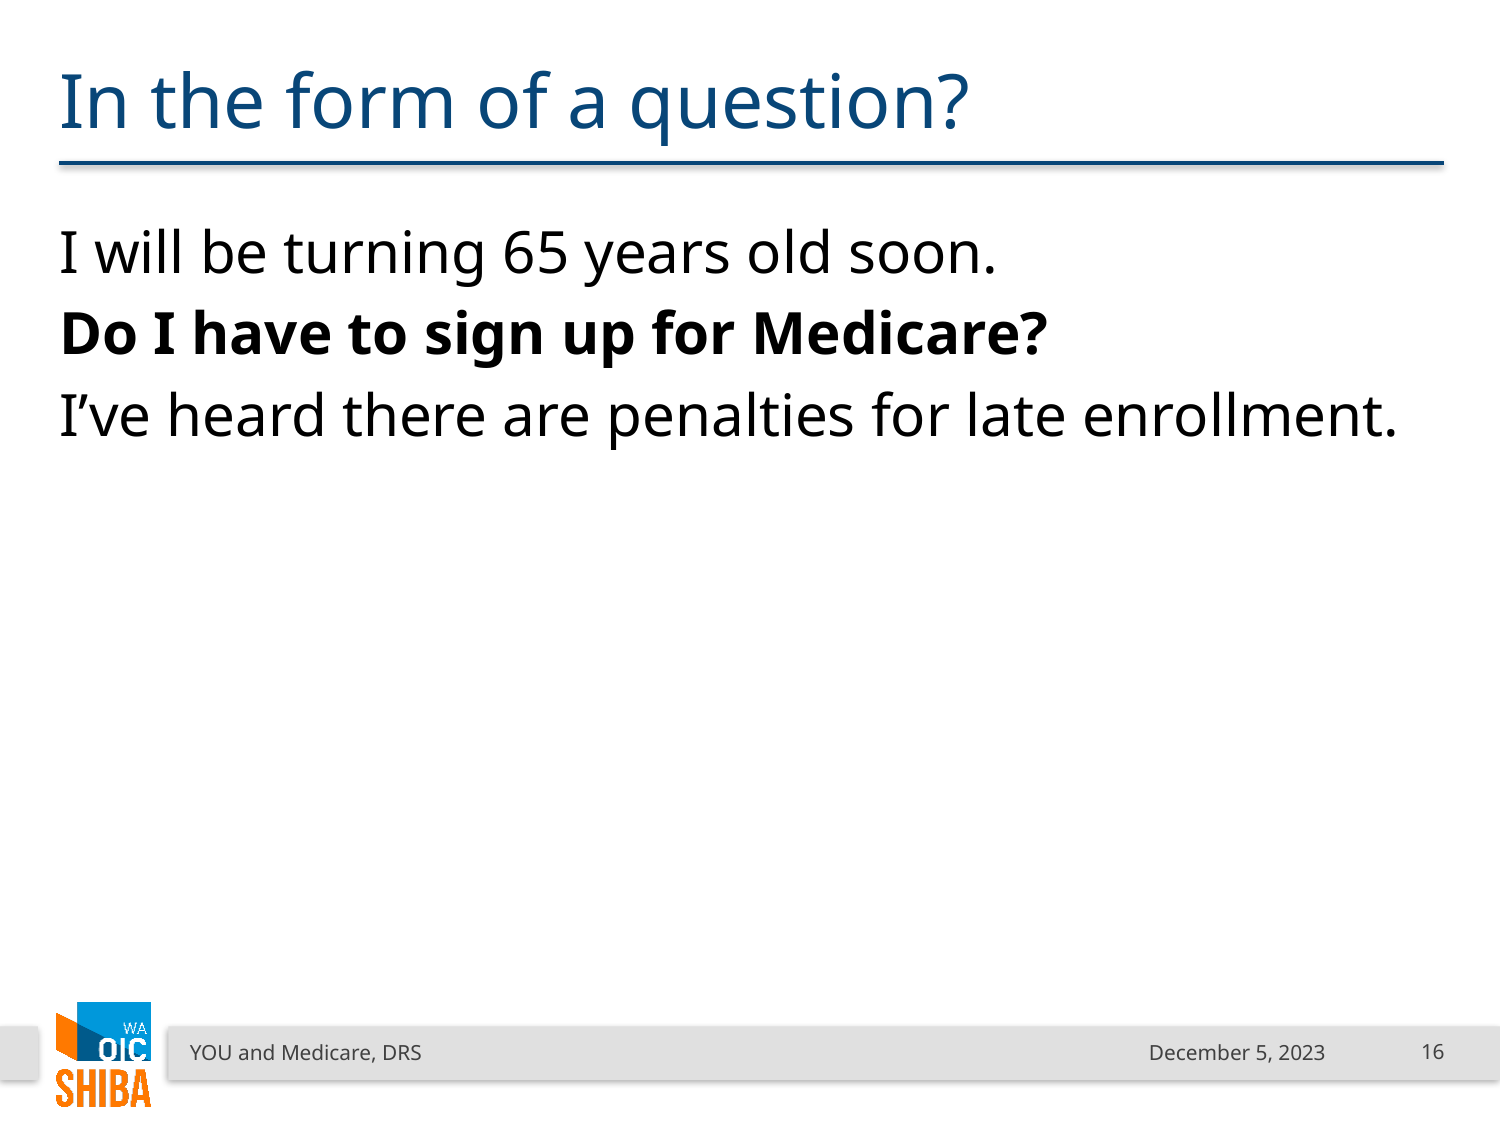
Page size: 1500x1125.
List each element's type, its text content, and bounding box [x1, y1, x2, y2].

picture [56, 1002, 151, 1107]
slide_number 16 [1339, 1035, 1445, 1069]
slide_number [975, 1035, 1326, 1069]
list I will be turning 65 years old soon. Do I have to sign up for Medicare? I’ve heard there are penalties for late enrollment. [59, 215, 1445, 958]
title In the form of a question? [59, 53, 1445, 164]
footer YOU and Medicare, DRS [190, 1035, 785, 1069]
